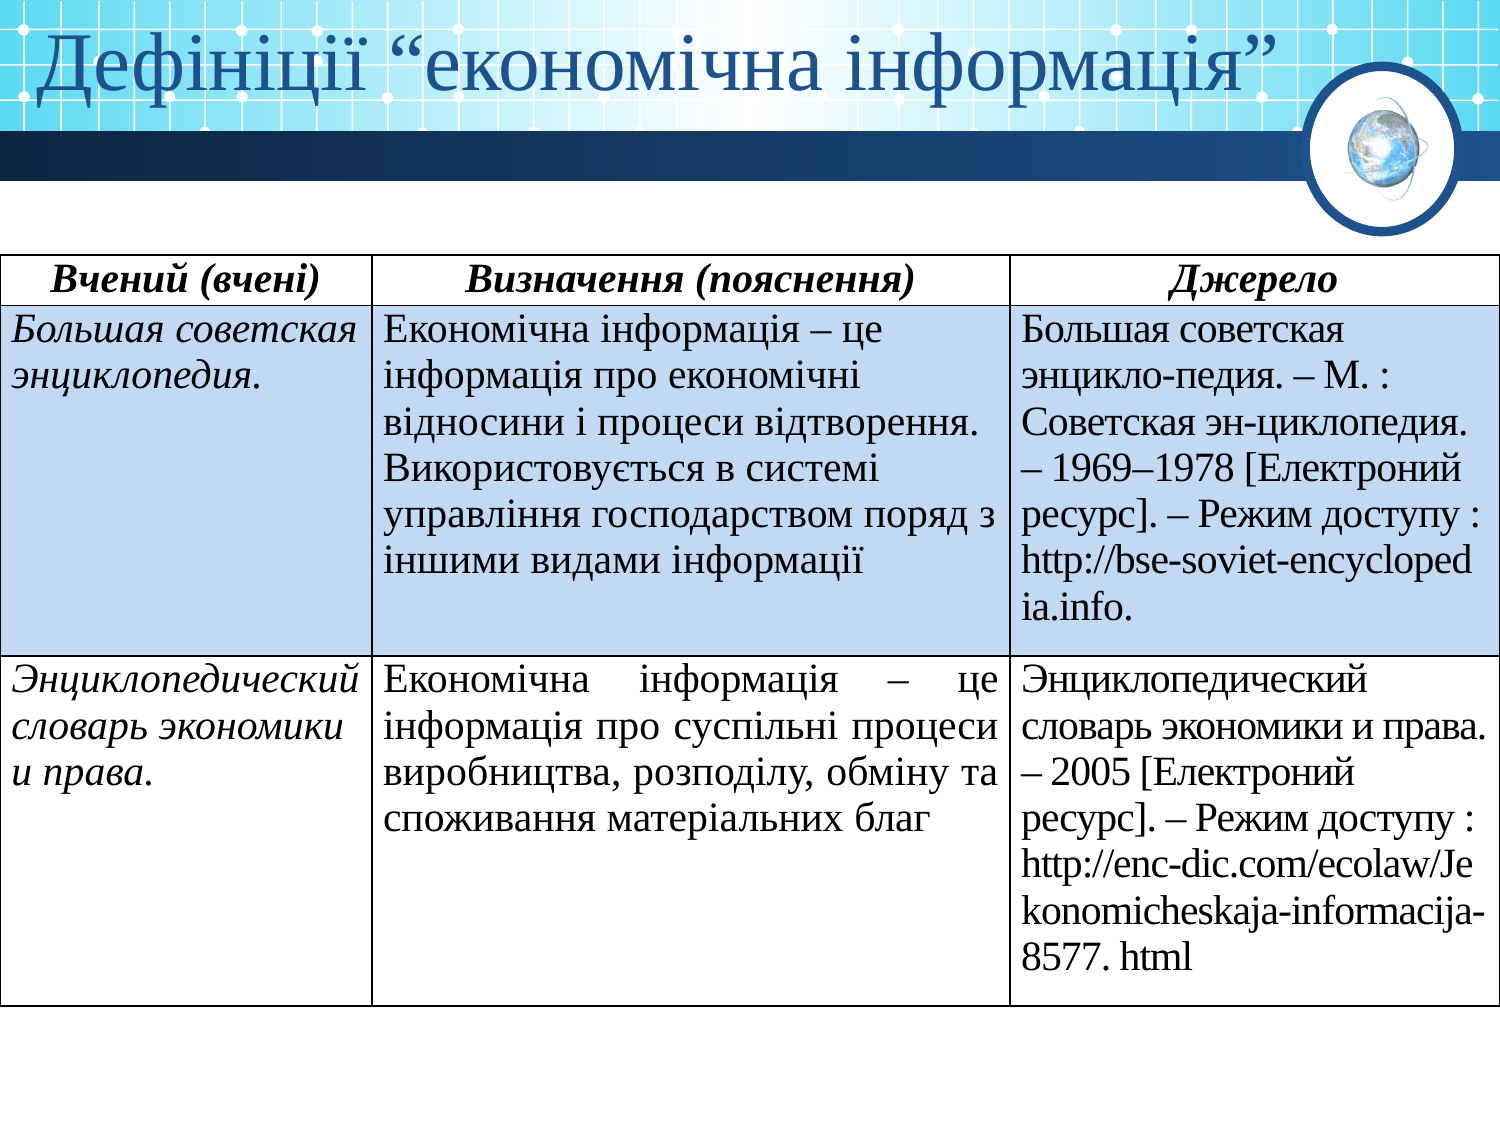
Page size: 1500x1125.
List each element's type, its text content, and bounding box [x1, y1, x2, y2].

table_header Вчений (вчені) [1, 256, 371, 305]
table_cell Энциклопедический словарь экономики и права. [1, 657, 371, 1005]
table_cell Економічна інформація – це інформація про економічні відносини і процеси відтворення. Використовується в системі управління господарством поряд з іншими видами інформації [373, 306, 1009, 655]
table_header Джерело [1011, 256, 1499, 305]
table_cell Энциклопедический словарь экономики и права. – 2005 [Електроний ресурс]. – Режим доступу : http://enc-dic.com/ecolaw/Jekonomicheskaja-informacija-8577. html [1011, 657, 1499, 1005]
table_header Визначення (пояснення) [373, 256, 1009, 305]
table_cell Економічна інформація – це інформація про суспільні процеси виробництва, розподілу, обміну та споживання матеріальних благ [373, 657, 1009, 1005]
table_cell Большая советская энцикло-педия. – М. : Советская эн-циклопедия. – 1969–1978 [Електроний ресурс]. – Режим доступу : http://bse-soviet-encycloped ia.info. [1011, 306, 1499, 655]
text_box Дефініції “економічна інформація” [0, 0, 1317, 115]
picture [1310, 72, 1454, 226]
table_cell Большая советская энциклопедия. [1, 306, 371, 655]
